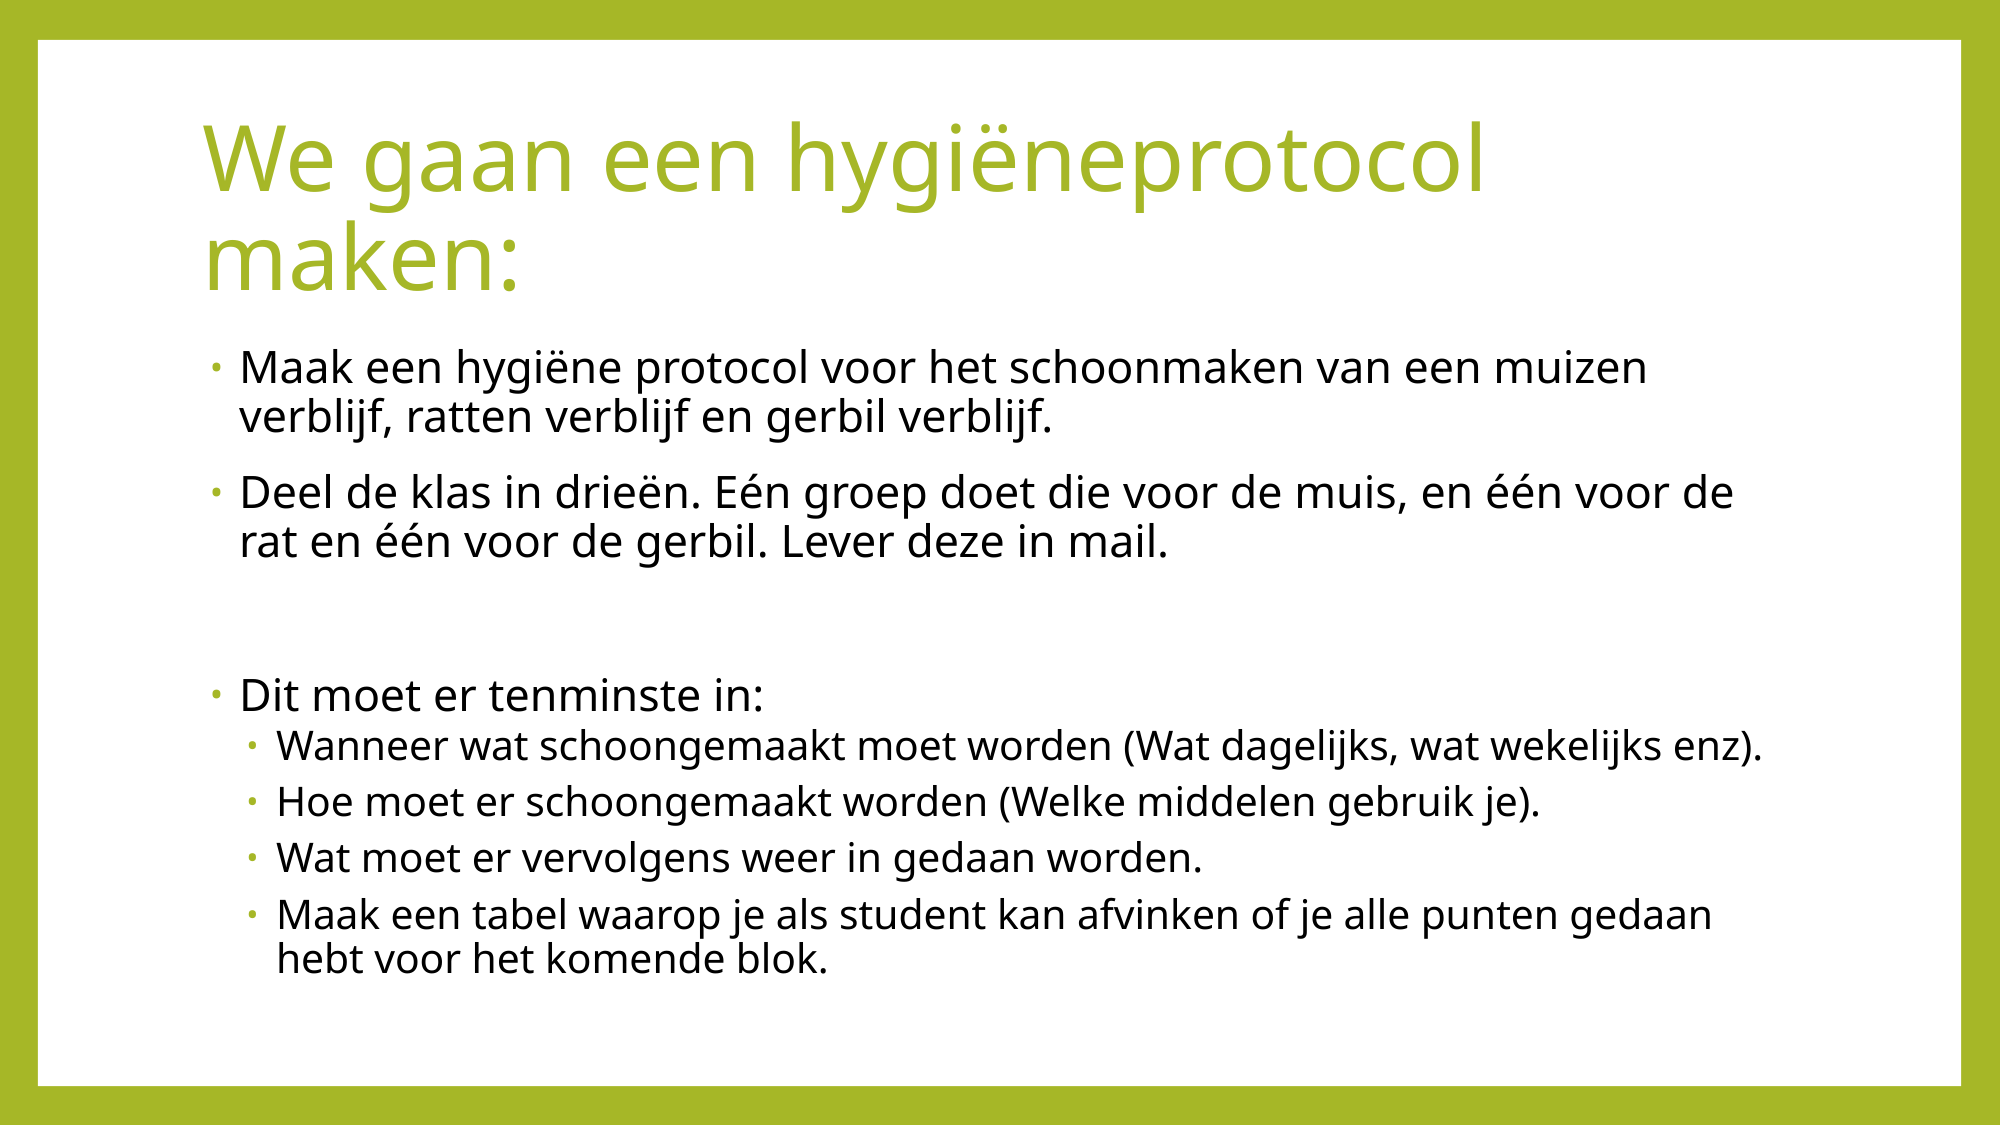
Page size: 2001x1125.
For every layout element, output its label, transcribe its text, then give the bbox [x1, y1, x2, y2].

list Maak een hygiëne protocol voor het schoonmaken van een muizen verblijf, ratten verblijf en gerbil verblijf. Deel de klas in drieën. Eén groep doet die voor de muis, en één voor de rat en één voor de gerbil. Lever deze in mail. Dit moet er tenminste in: Wanneer wat schoongemaakt moet worden (Wat dagelijks, wat wekelijks enz). Hoe moet er schoongemaakt worden (Welke middelen gebruik je). Wat moet er vervolgens weer in gedaan worden. Maak een tabel waarop je als student kan afvinken of je alle punten gedaan hebt voor het komende blok. [187, 337, 1808, 1000]
title We gaan een hygiëneprotocol maken: [187, 99, 1808, 323]
